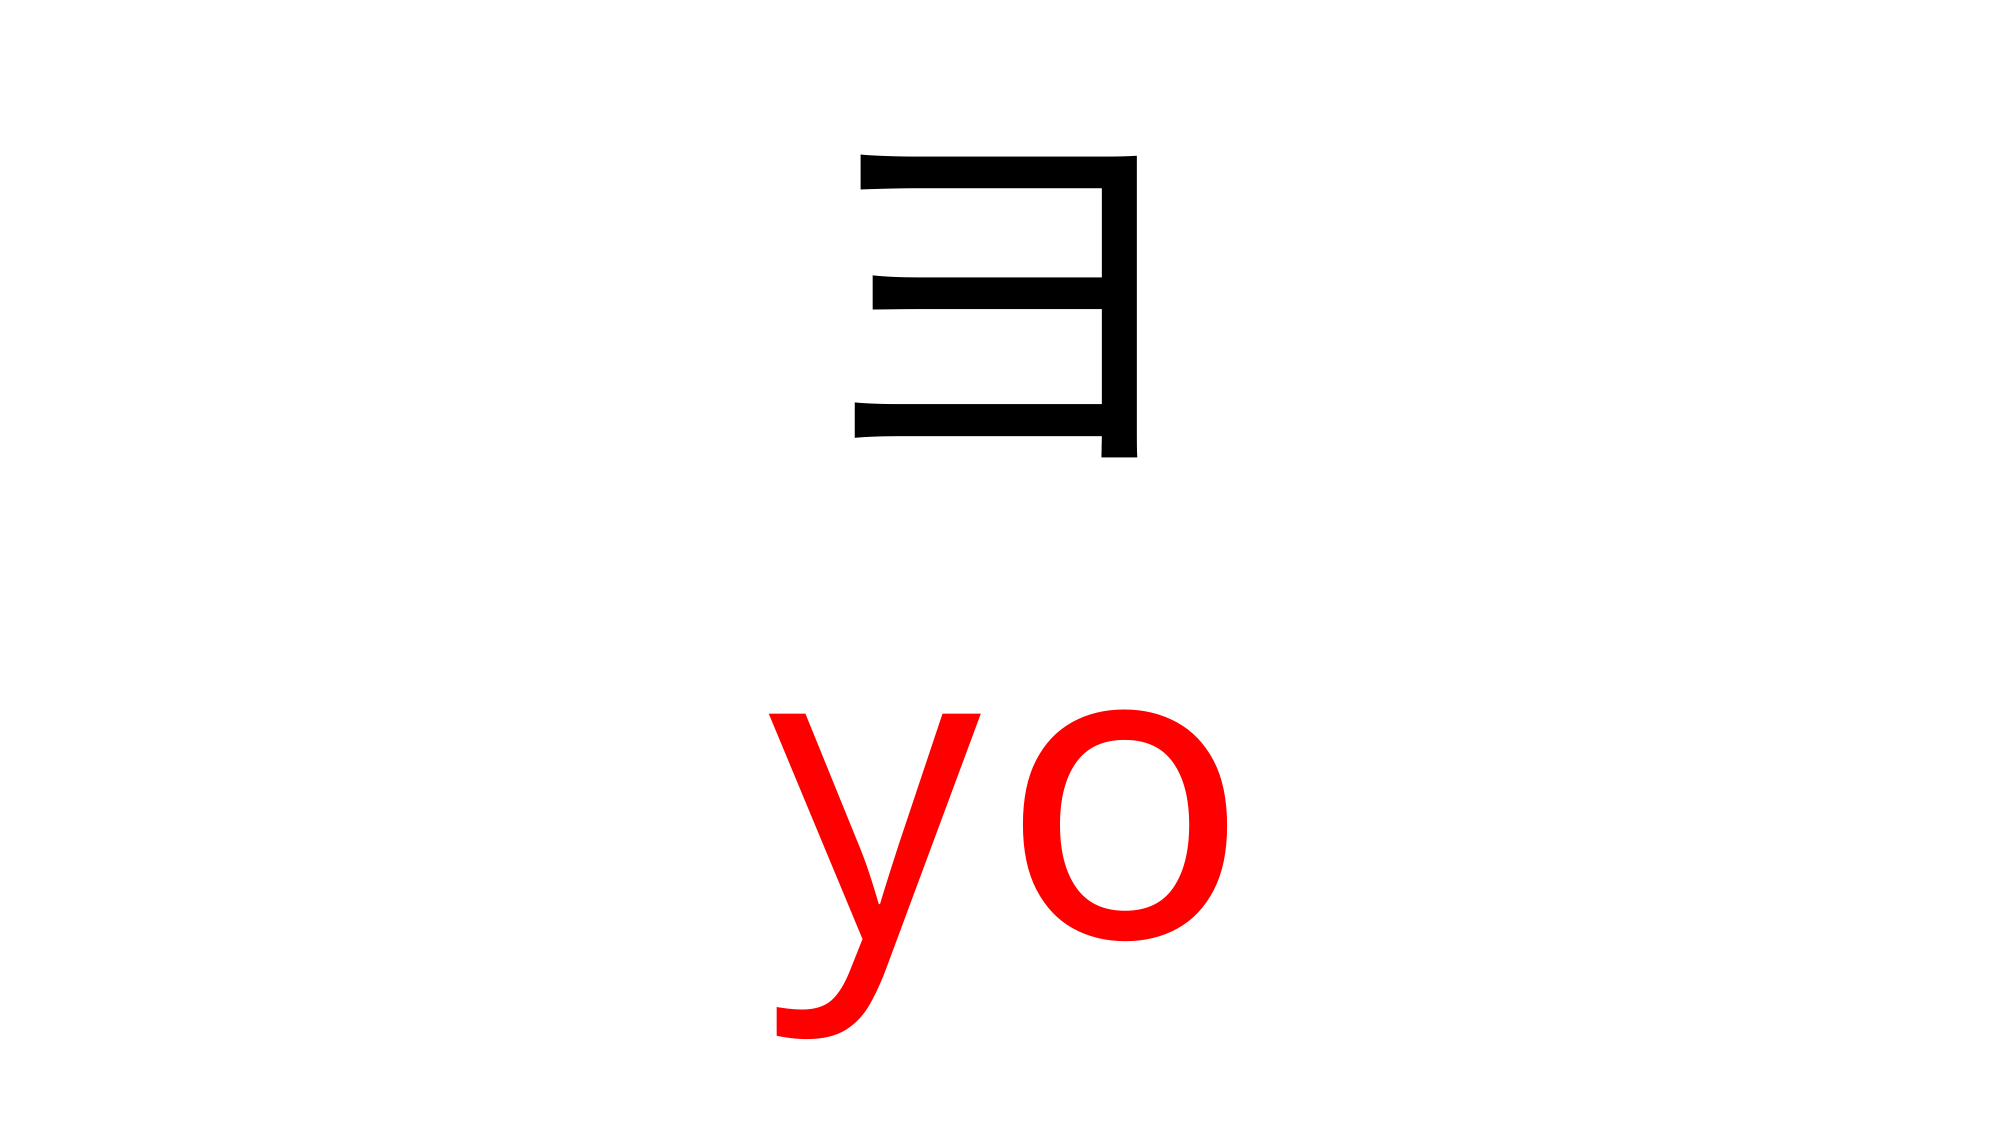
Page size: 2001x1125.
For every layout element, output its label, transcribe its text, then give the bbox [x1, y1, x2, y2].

text_box yo [249, 562, 1750, 1036]
title ヨ [249, 71, 1750, 545]
